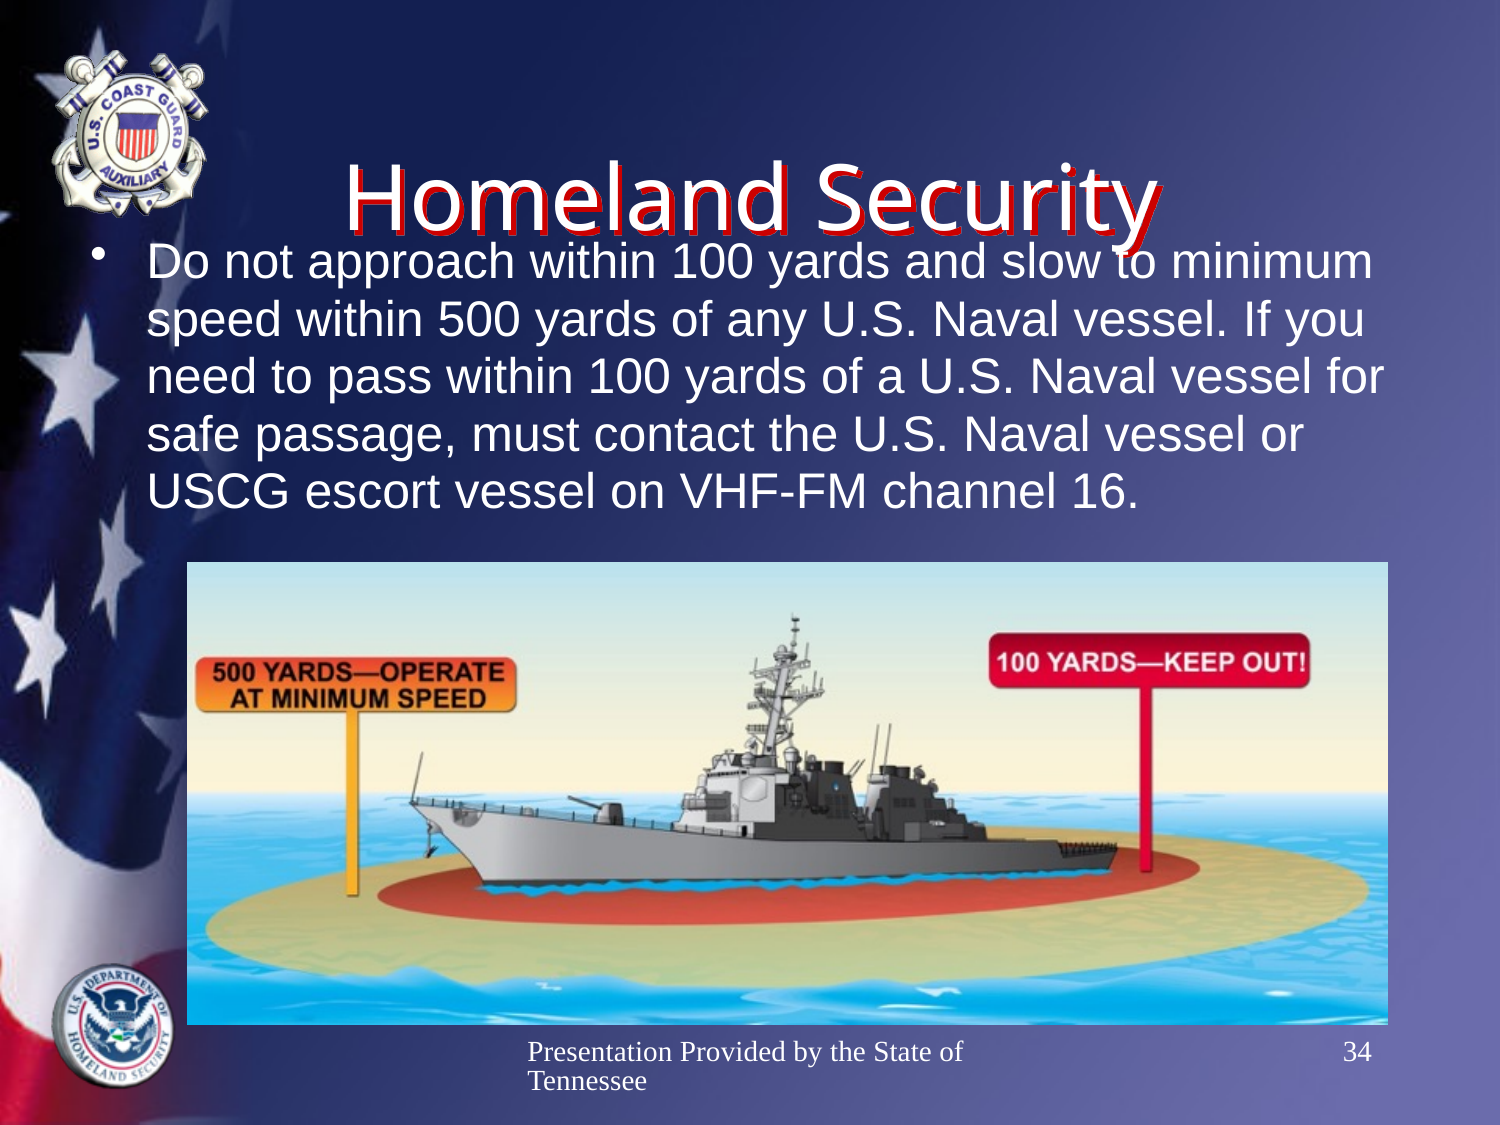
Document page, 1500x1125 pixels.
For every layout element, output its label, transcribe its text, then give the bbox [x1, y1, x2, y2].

list Do not approach within 100 yards and slow to minimum speed within 500 yards of any U.S. Naval vessel. If you need to pass within 100 yards of a U.S. Naval vessel for safe passage, must contact the U.S. Naval vessel or USCG escort vessel on VHF-FM channel 16. [75, 224, 1425, 968]
slide_number 34 [1074, 1025, 1388, 1100]
footer Presentation Provided by the State of Tennessee [512, 1025, 988, 1100]
title Homeland Security [112, 99, 1388, 224]
picture [0, 0, 1500, 1125]
